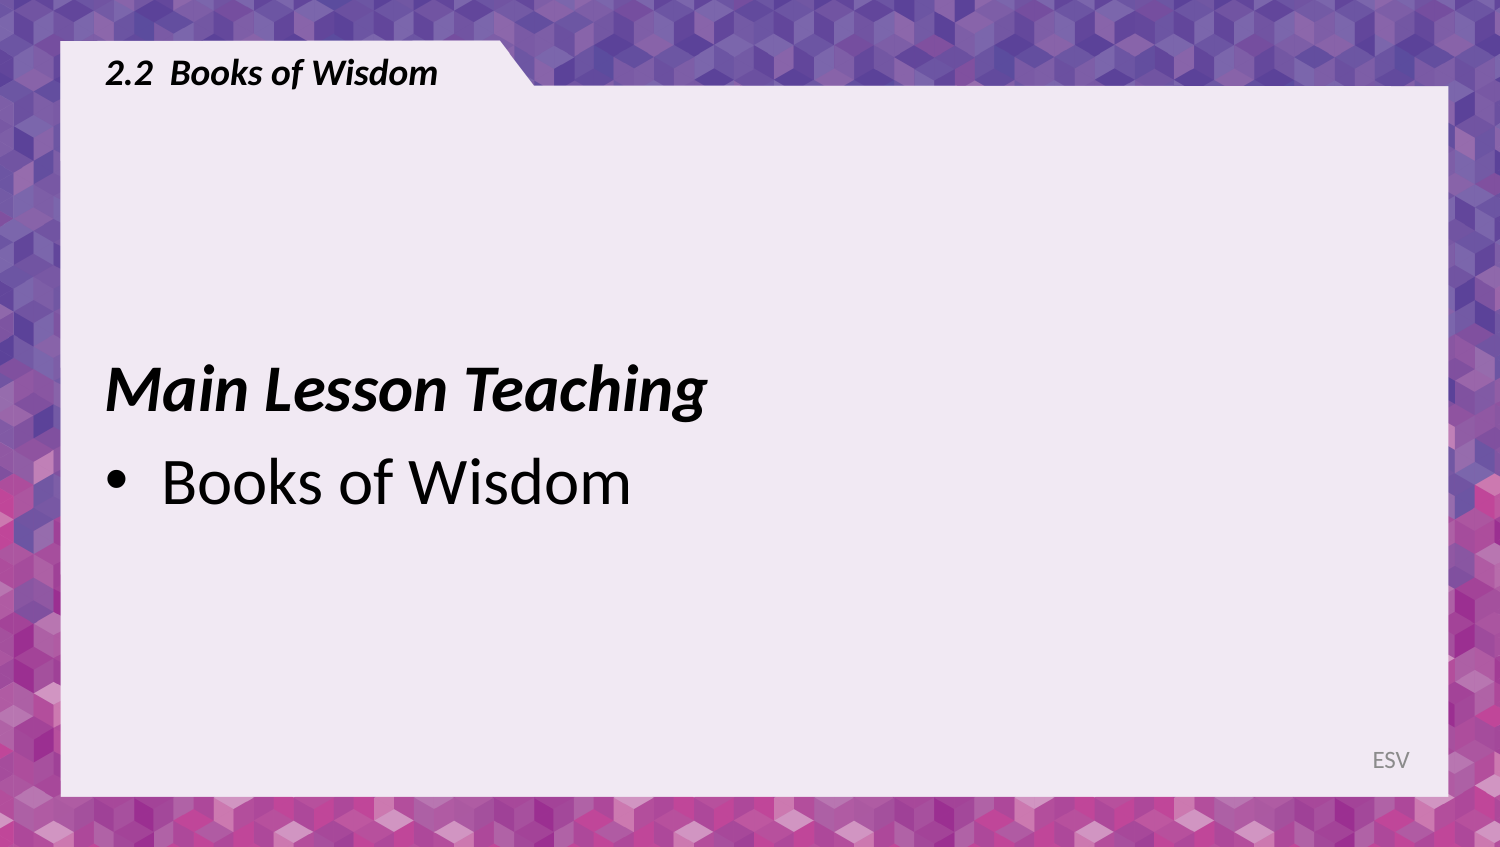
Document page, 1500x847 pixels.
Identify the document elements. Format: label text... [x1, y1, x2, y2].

list Main Lesson Teaching Books of Wisdom [89, 141, 1403, 722]
picture [0, 0, 1500, 847]
footer ESV [950, 736, 1425, 782]
title 2.2 Books of Wisdom [89, 33, 1420, 108]
